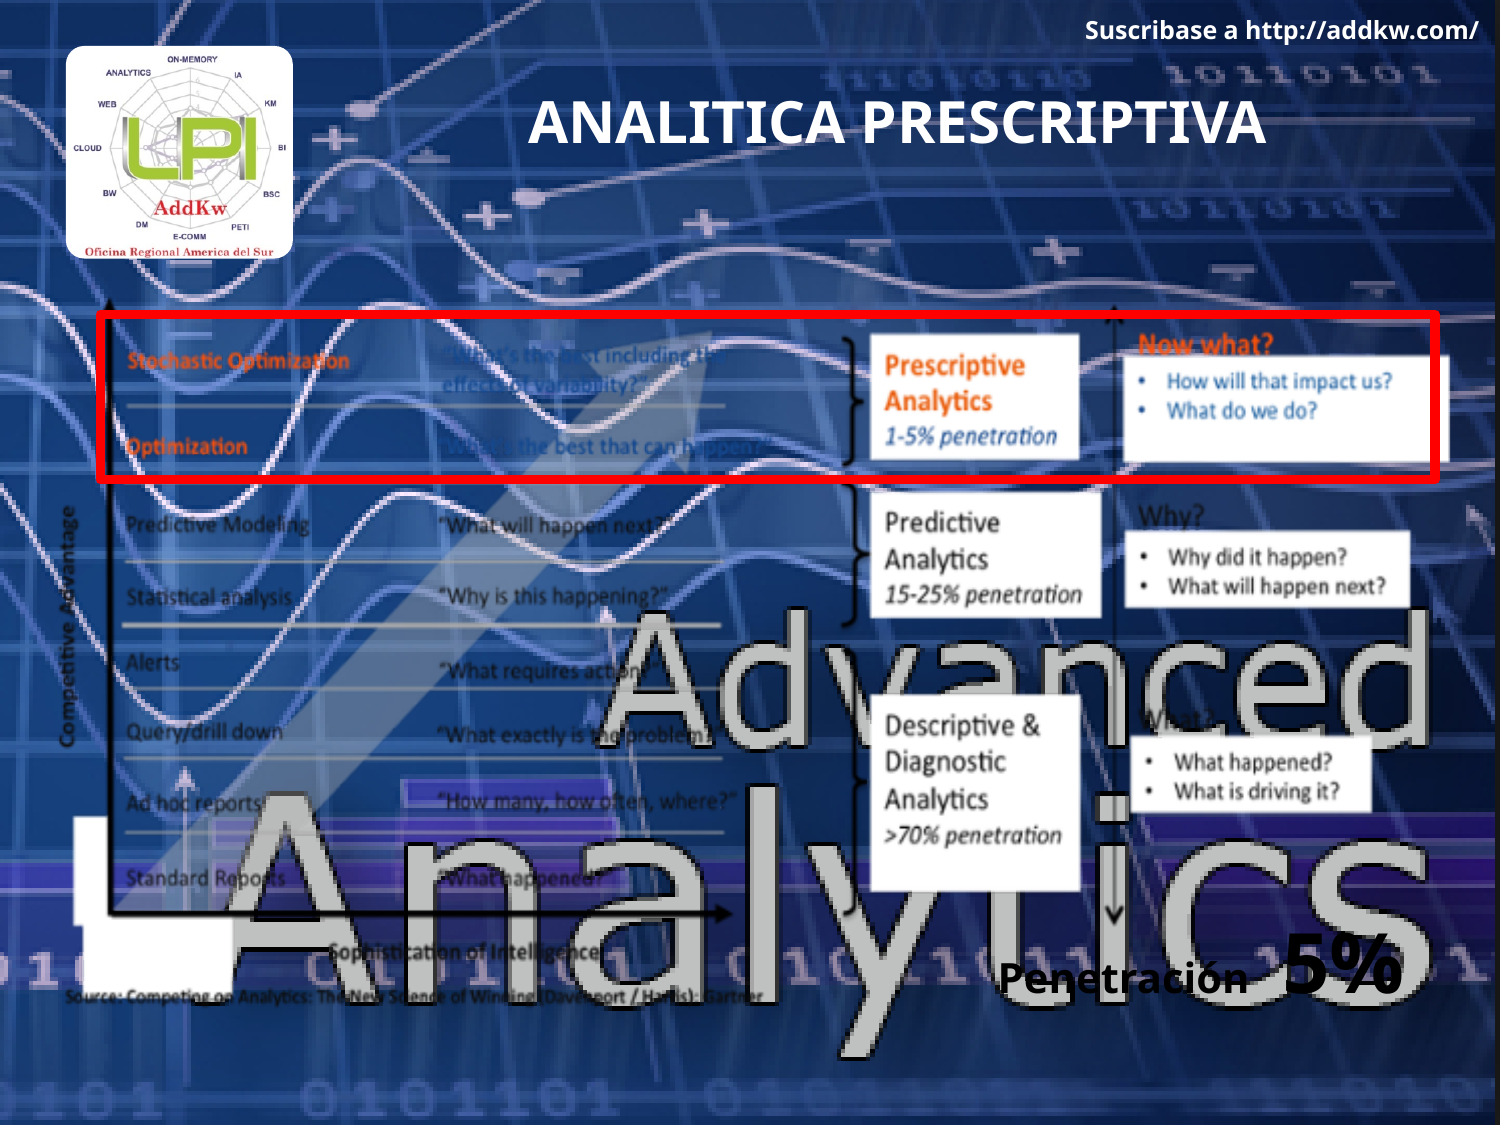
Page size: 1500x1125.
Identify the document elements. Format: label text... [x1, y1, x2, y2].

text_box Suscribase a http://addkw.com/ [1070, 7, 1495, 52]
text_box ANALITICA PRESCRIPTIVA [324, 78, 1471, 163]
picture [0, 0, 1500, 1125]
